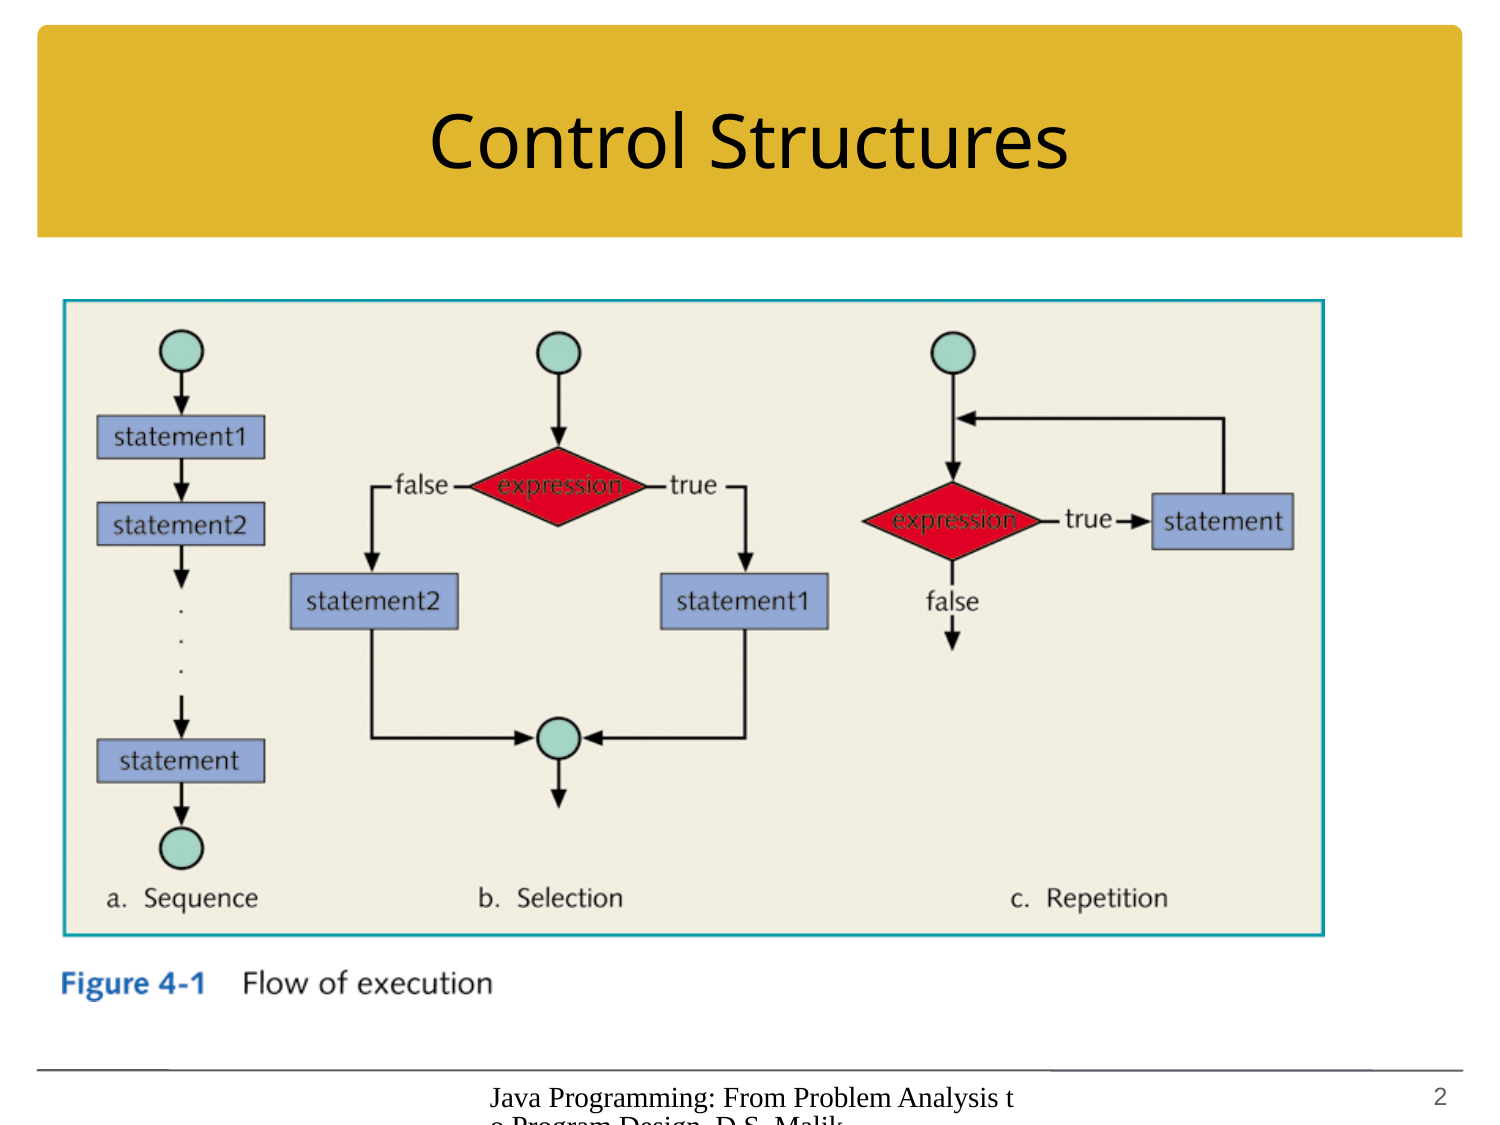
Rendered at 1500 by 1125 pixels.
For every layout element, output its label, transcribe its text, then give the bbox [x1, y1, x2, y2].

title Control Structures [49, 44, 1451, 233]
footer Java Programming: From Problem Analysis to Program Design, D.S. Malik [474, 1069, 1038, 1123]
slide_number 2 [1112, 1069, 1463, 1123]
picture [62, 299, 1326, 1003]
